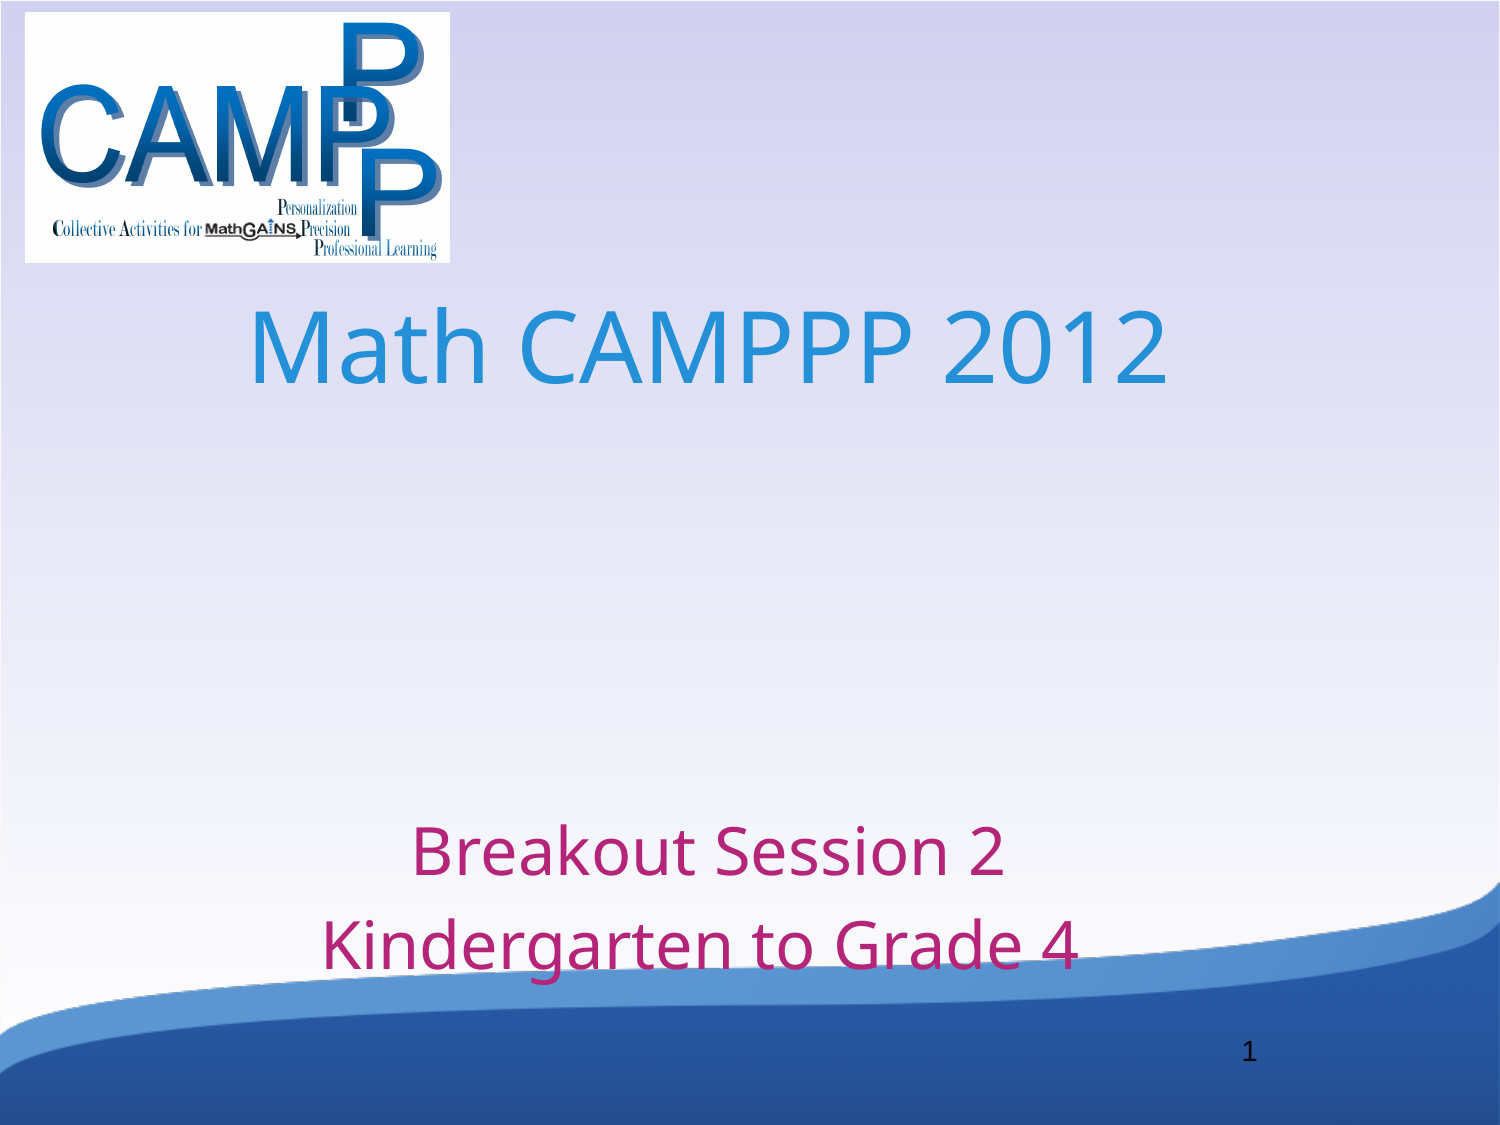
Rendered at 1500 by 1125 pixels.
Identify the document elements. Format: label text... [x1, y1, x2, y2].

list Breakout Session 2 Kindergarten to Grade 4 [87, 800, 1338, 876]
picture [0, 878, 1500, 1125]
text_box [0, 0, 1500, 877]
title Math CAMPPP 2012 [50, 212, 1375, 475]
picture [24, 12, 451, 263]
